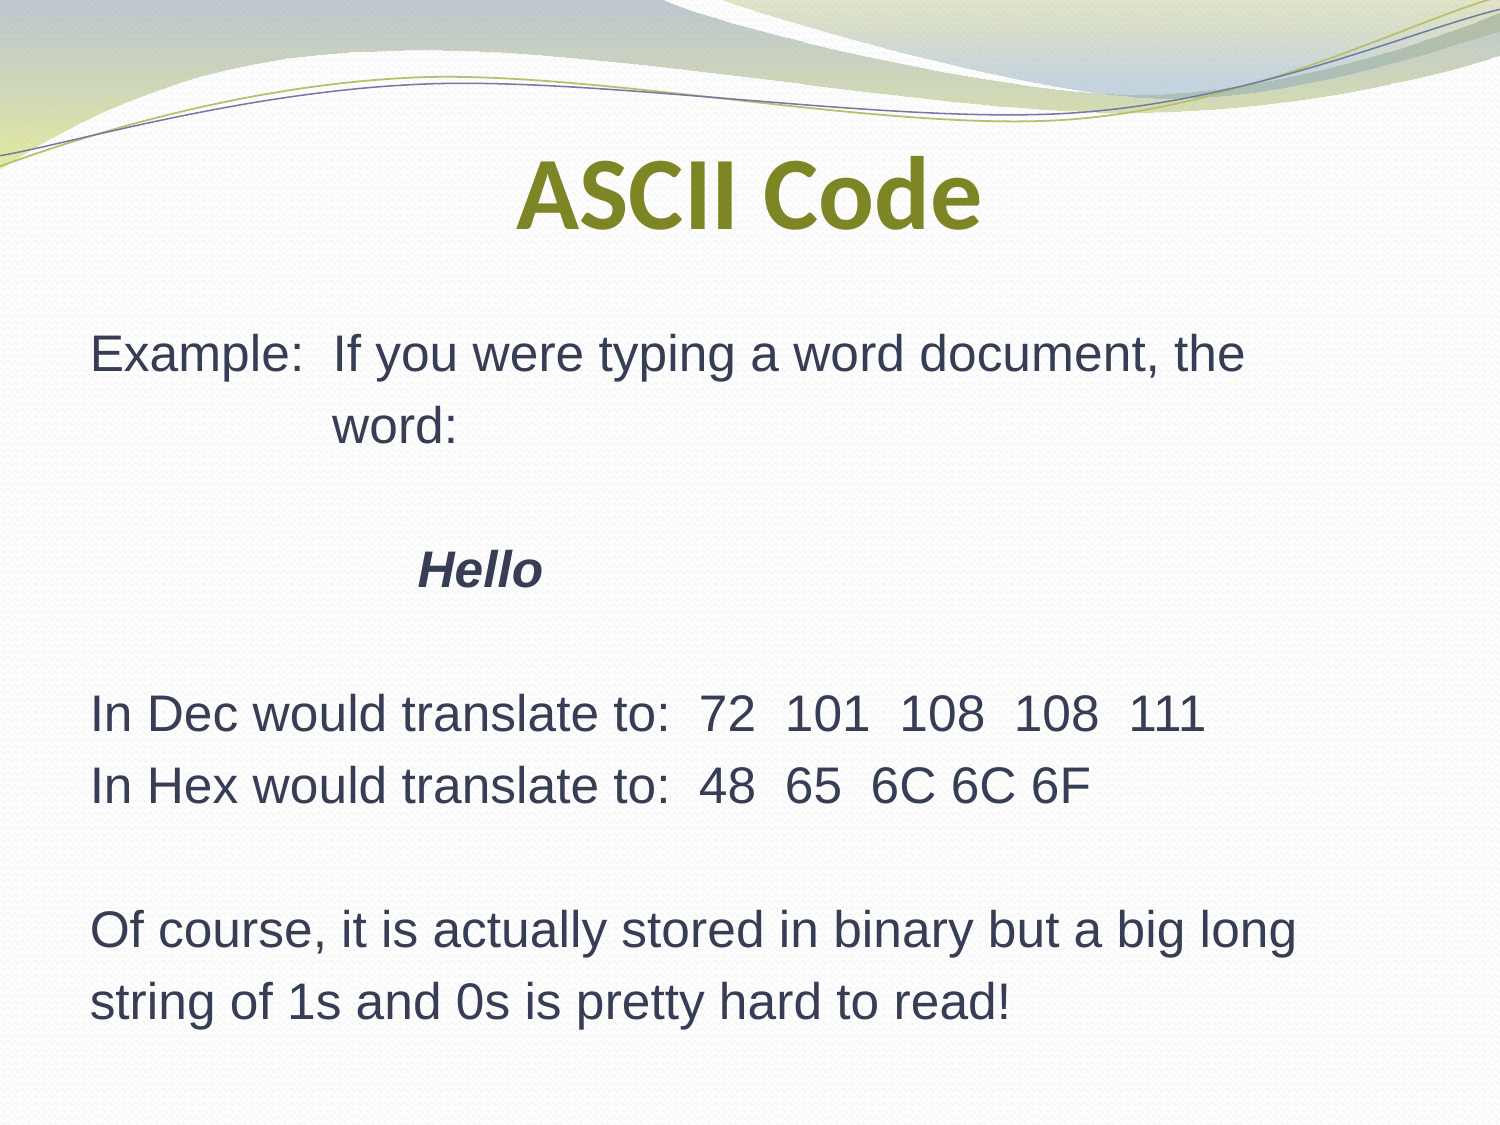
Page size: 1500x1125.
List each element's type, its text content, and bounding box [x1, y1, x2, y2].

title ASCII Code [75, 62, 1425, 250]
list Example: If you were typing a word document, the word: Hello In Dec would translate to: 72 101 108 108 111 In Hex would translate to: 48 65 6C 6C 6F Of course, it is actually stored in binary but a big long string of 1s and 0s is pretty hard to read! [75, 312, 1425, 1038]
